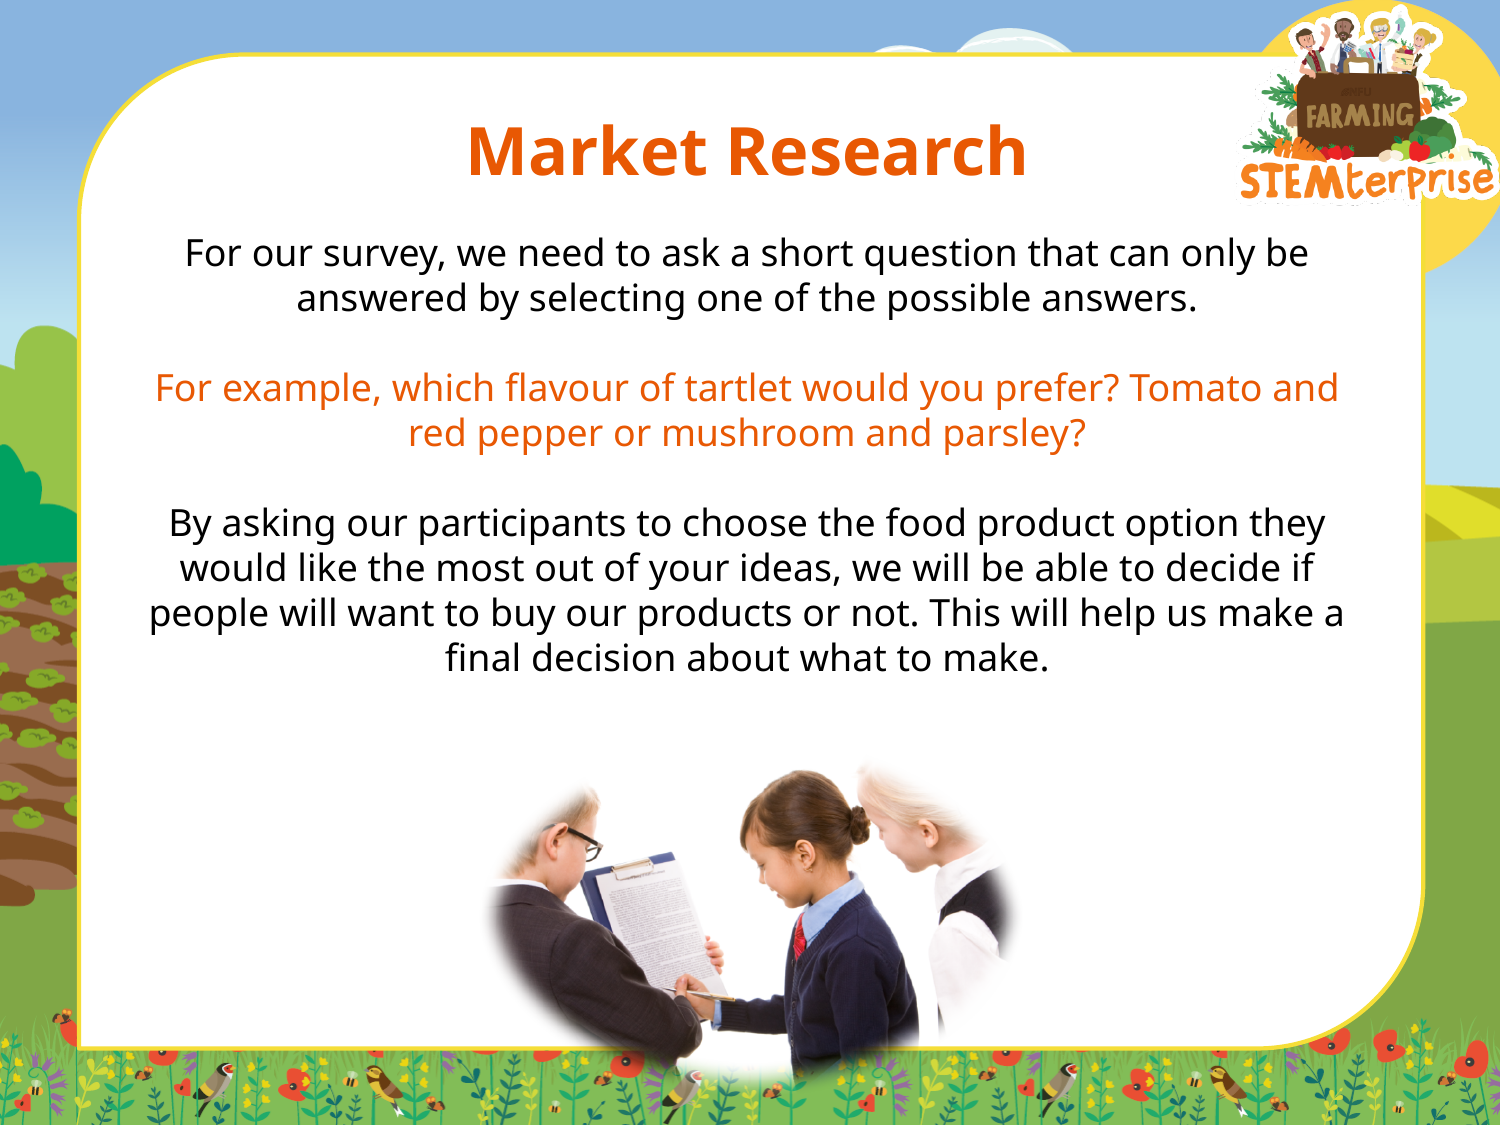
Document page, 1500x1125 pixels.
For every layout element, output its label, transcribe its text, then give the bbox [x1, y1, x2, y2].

text_box [126, 52, 1228, 101]
text_box Market Research For our survey, we need to ask a short question that can only be answered by selecting one of the possible answers. For example, which flavour of tartlet would you prefer? Tomato and red pepper or mushroom and parsley? By asking our participants to choose the food product option they would like the most out of your ideas, we will be able to decide if people will want to buy our products or not. This will help us make a final decision about what to make. [109, 101, 1386, 687]
picture [0, 0, 1500, 1125]
text_box [76, 121, 1426, 1051]
